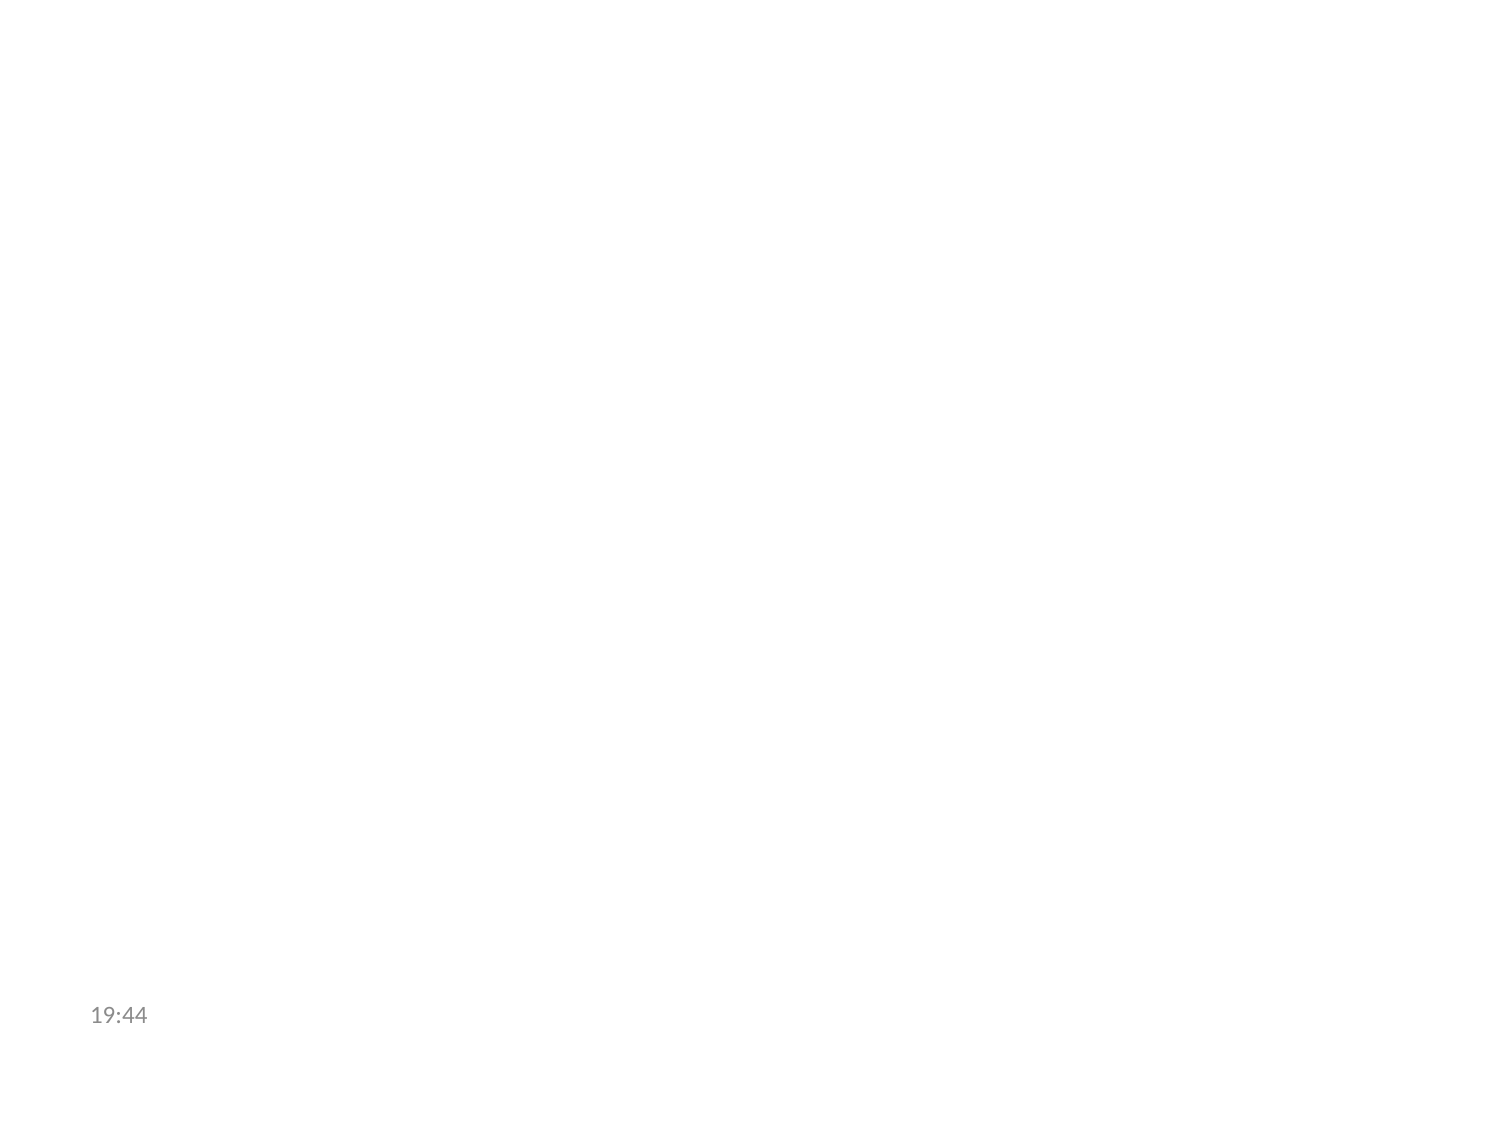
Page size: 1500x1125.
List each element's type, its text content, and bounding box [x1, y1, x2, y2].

text_box 15:35 [75, 983, 425, 1044]
